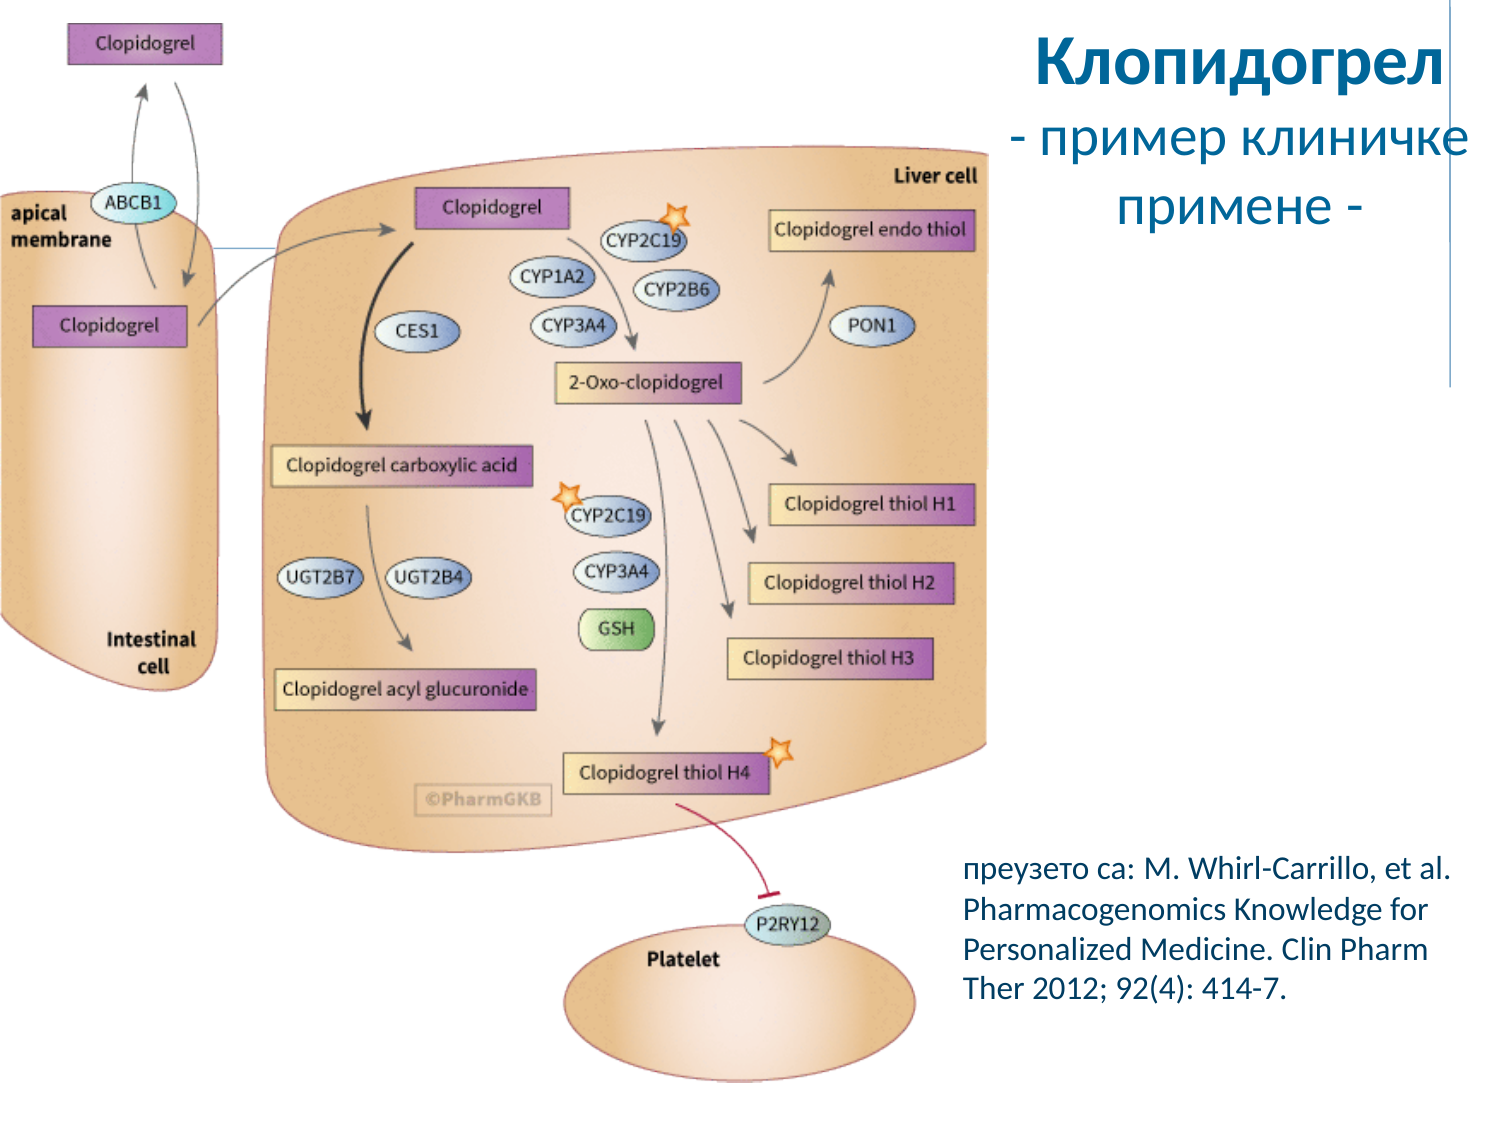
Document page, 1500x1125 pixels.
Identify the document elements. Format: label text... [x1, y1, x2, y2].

picture [0, 23, 989, 1083]
title Клопидогрел - пример клиничке примене - [979, 0, 1500, 244]
list преузето са: M. Whirl-Carrillo, et al. Pharmacogenomics Knowledge for Personalized Medicine. Clin Pharm Ther 2012; 92(4): 414-7. [993, 833, 1495, 929]
